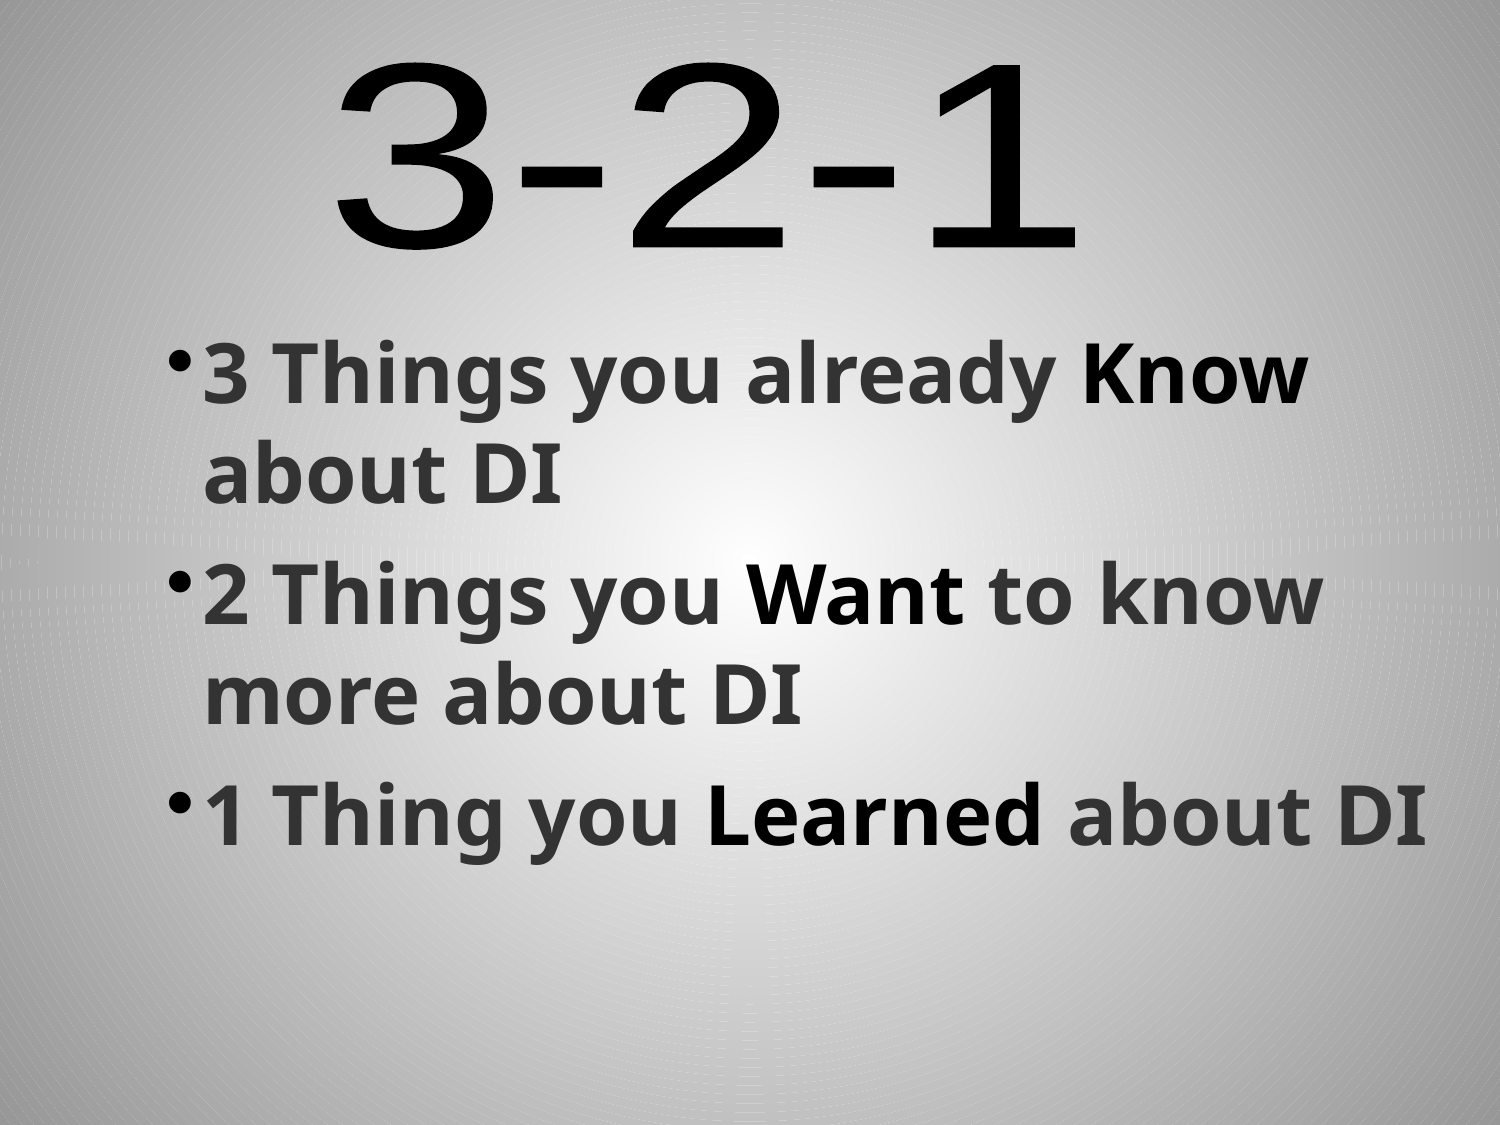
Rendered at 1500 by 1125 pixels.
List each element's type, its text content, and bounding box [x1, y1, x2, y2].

text_box 3 Things you already Know about DI 2 Things you Want to know more about DI 1 Thing you Learned about DI [112, 212, 1450, 870]
